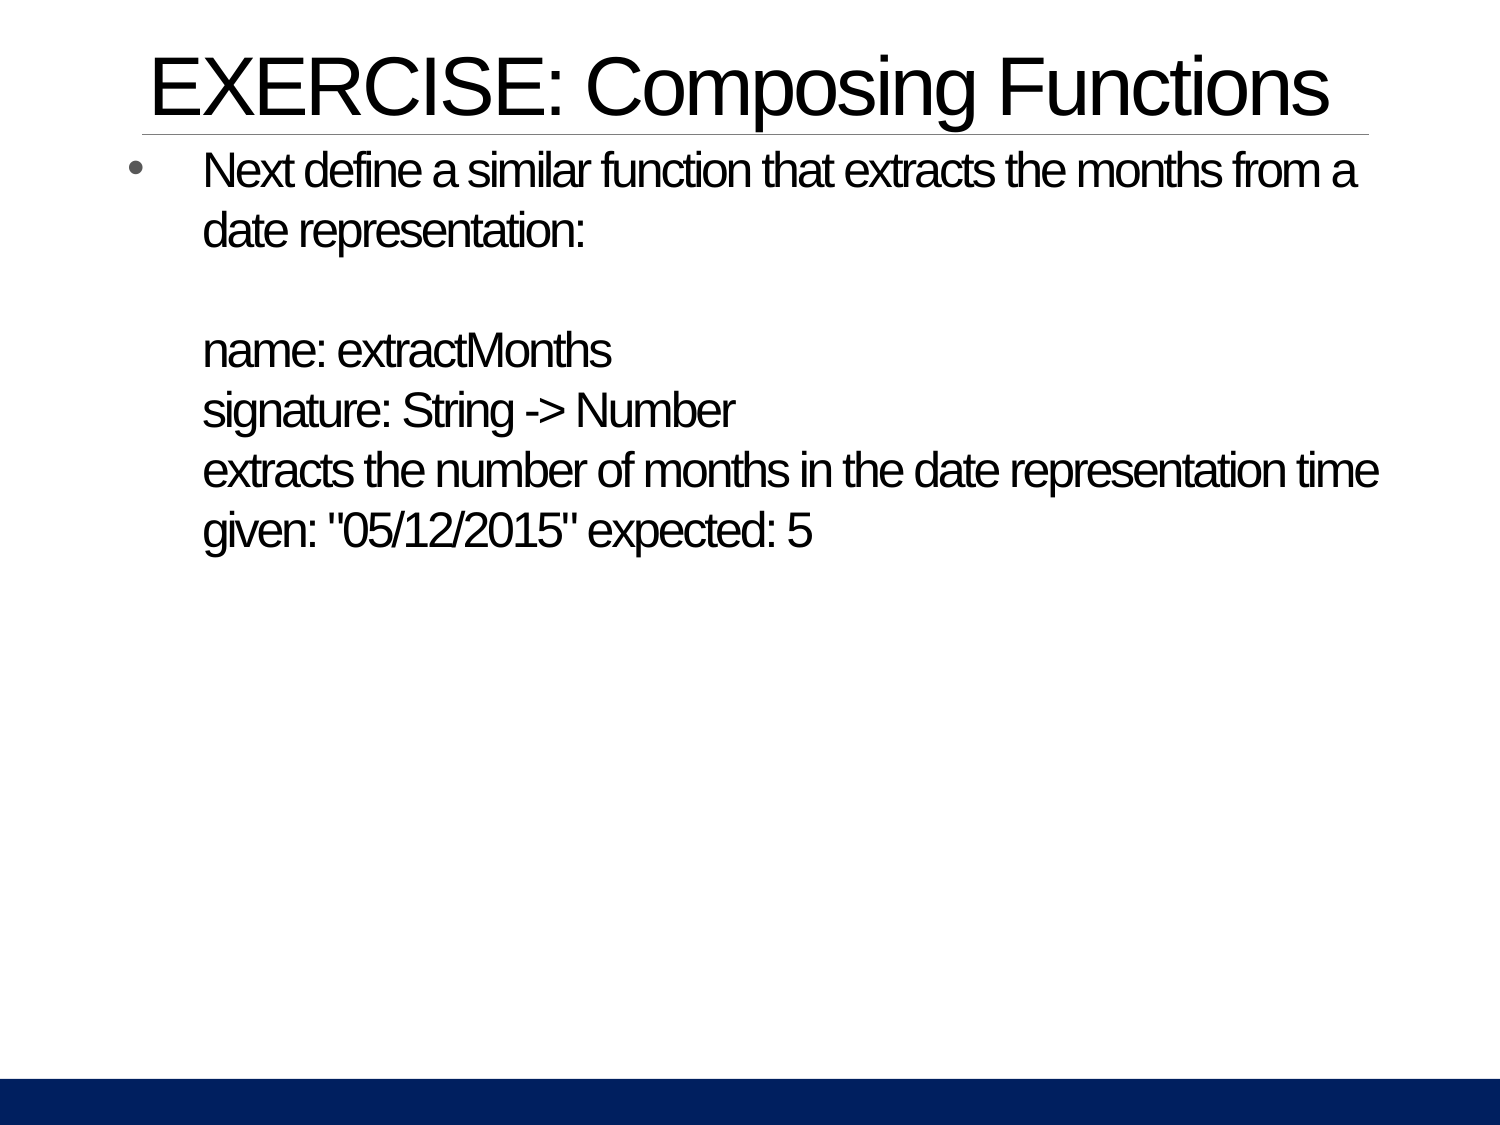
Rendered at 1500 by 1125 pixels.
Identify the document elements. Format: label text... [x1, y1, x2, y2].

title EXERCISE: Composing Functions [146, 29, 1500, 220]
text_box Next define a similar function that extracts the months from a date representation: name: extractMonths signature: String -> Number extracts the number of months in the date representation time given: "05/12/2015" expected: 5 [124, 112, 1440, 558]
